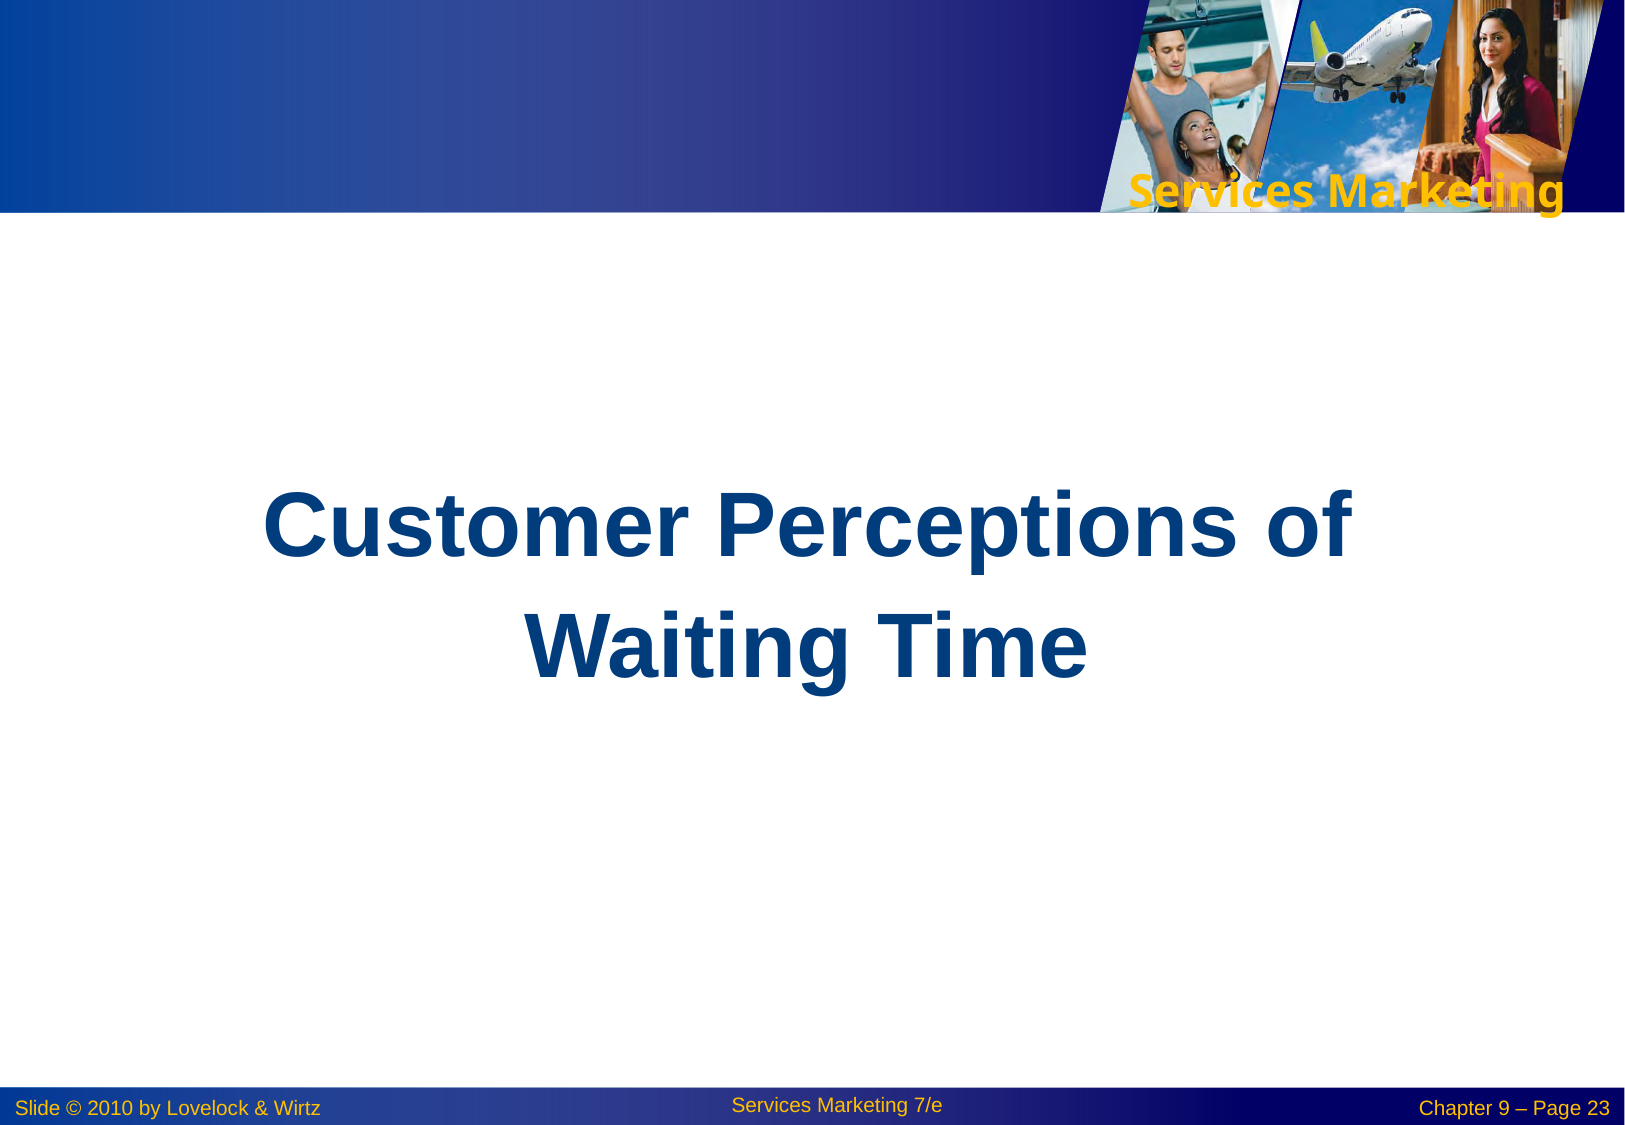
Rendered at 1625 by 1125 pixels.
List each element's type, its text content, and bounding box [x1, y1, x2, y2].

text_box Customer Perceptions of Waiting Time [115, 410, 1500, 740]
picture [1546, 187, 1556, 202]
picture [1100, 0, 1604, 213]
picture [1162, 186, 1172, 192]
